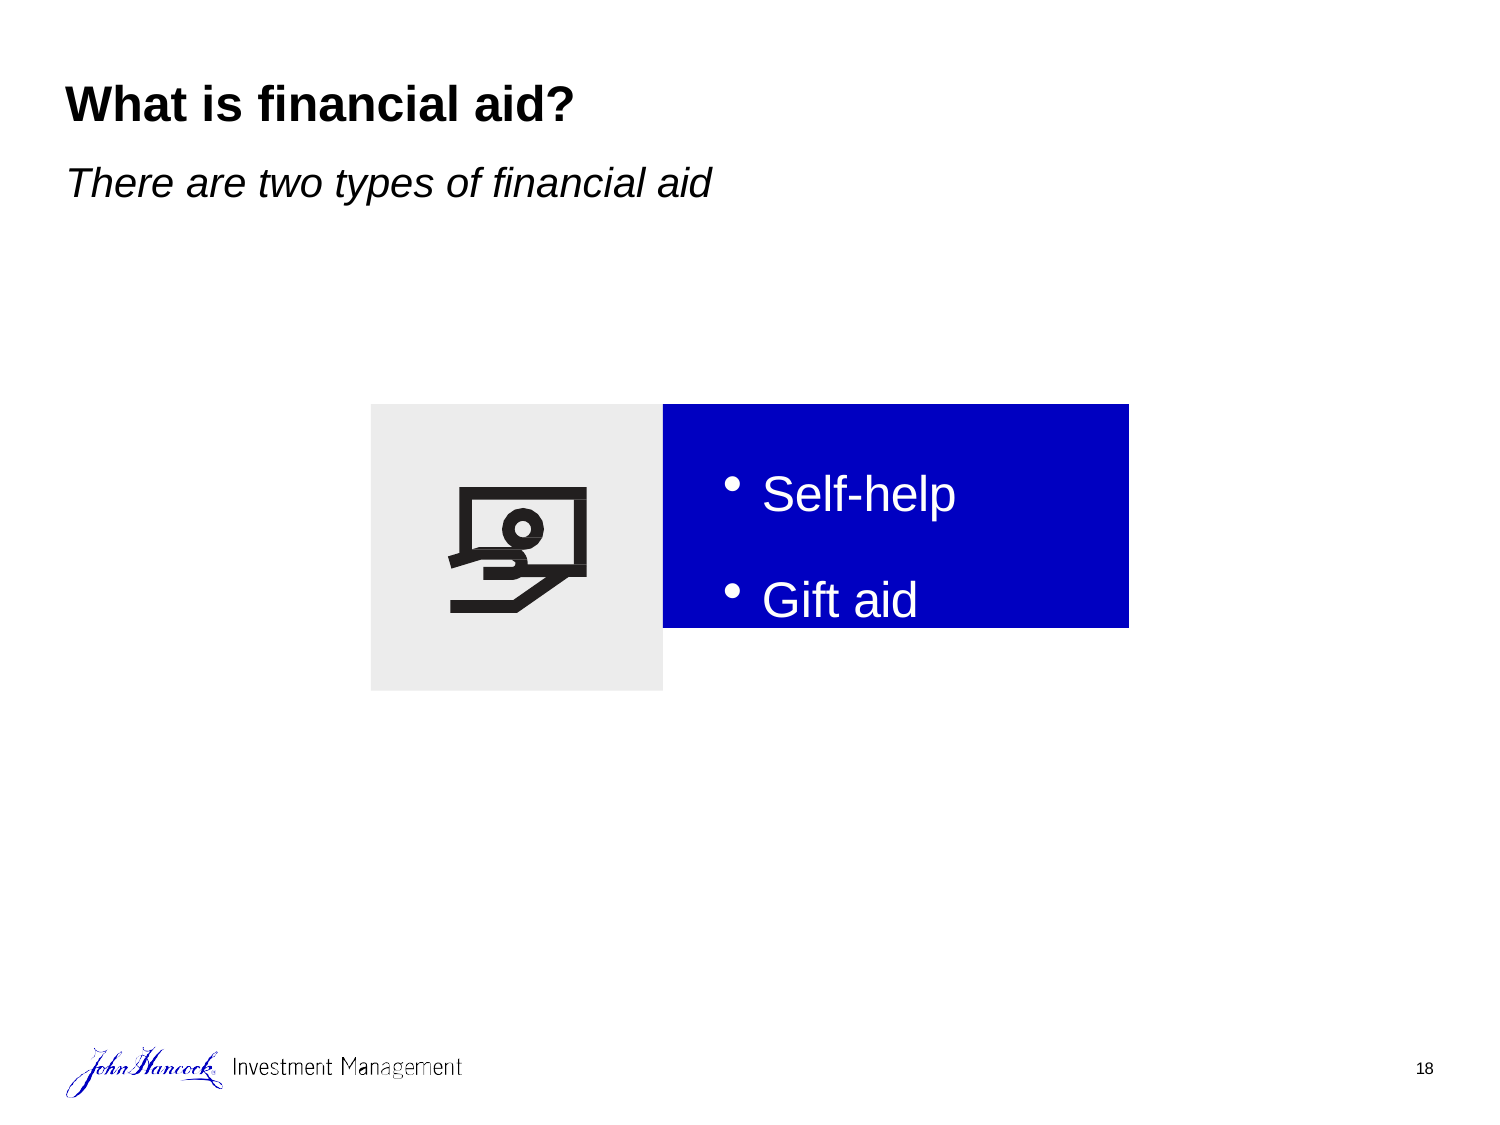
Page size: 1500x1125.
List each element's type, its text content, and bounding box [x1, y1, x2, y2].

text_box [370, 404, 663, 691]
picture [416, 1062, 431, 1075]
text_box Self-help Gift aid [662, 404, 1129, 628]
text_box [447, 487, 587, 613]
text_box There are two types of financial aid [63, 154, 713, 207]
picture [342, 1057, 356, 1075]
picture [445, 1058, 462, 1075]
slide_number 18 [1409, 1057, 1443, 1125]
picture [66, 1046, 223, 1098]
picture [381, 1062, 414, 1079]
title What is financial aid? [63, 69, 1350, 260]
